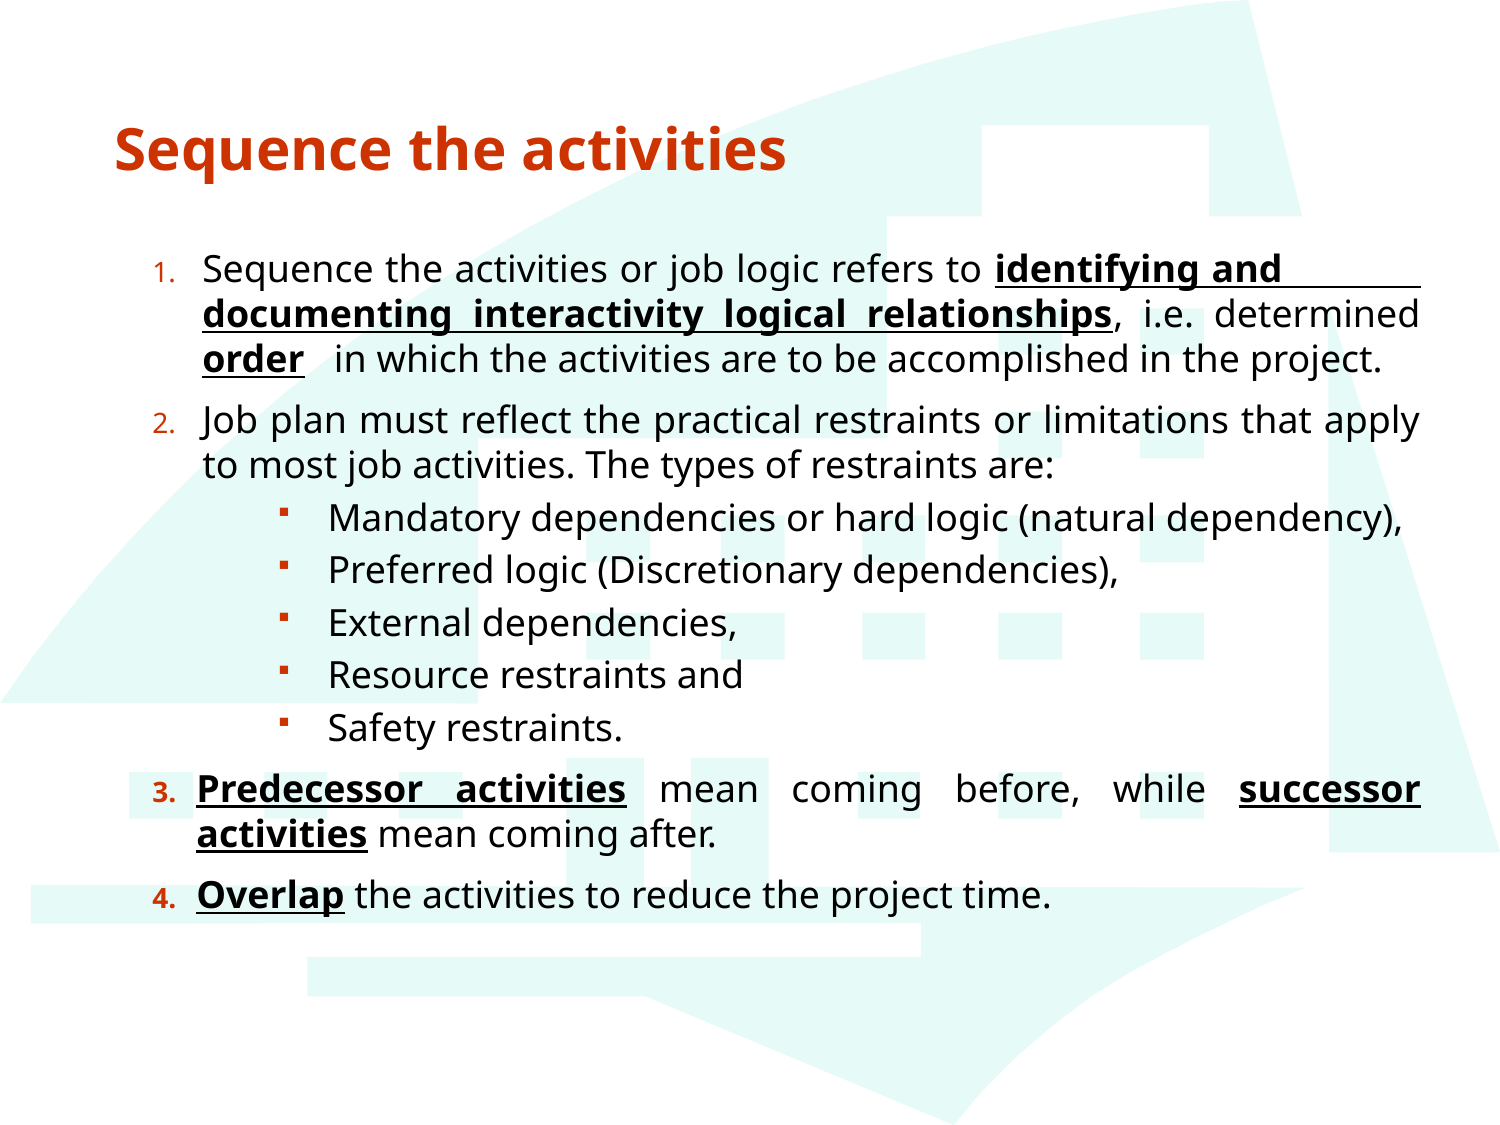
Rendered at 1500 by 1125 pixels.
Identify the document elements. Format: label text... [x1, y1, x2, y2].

list Sequence the activities or job logic refers to identifying and documenting interactivity logical relationships, i.e. determined order in which the activities are to be accomplished in the project. Job plan must reflect the practical restraints or limitations that apply to most job activities. The types of restraints are: Mandatory dependencies or hard logic (natural dependency), Preferred logic (Discretionary dependencies), External dependencies, Resource restraints and Safety restraints. Predecessor activities mean coming before, while successor activities mean coming after. Overlap the activities to reduce the project time. [137, 237, 1436, 1028]
title Sequence the activities [99, 112, 948, 198]
